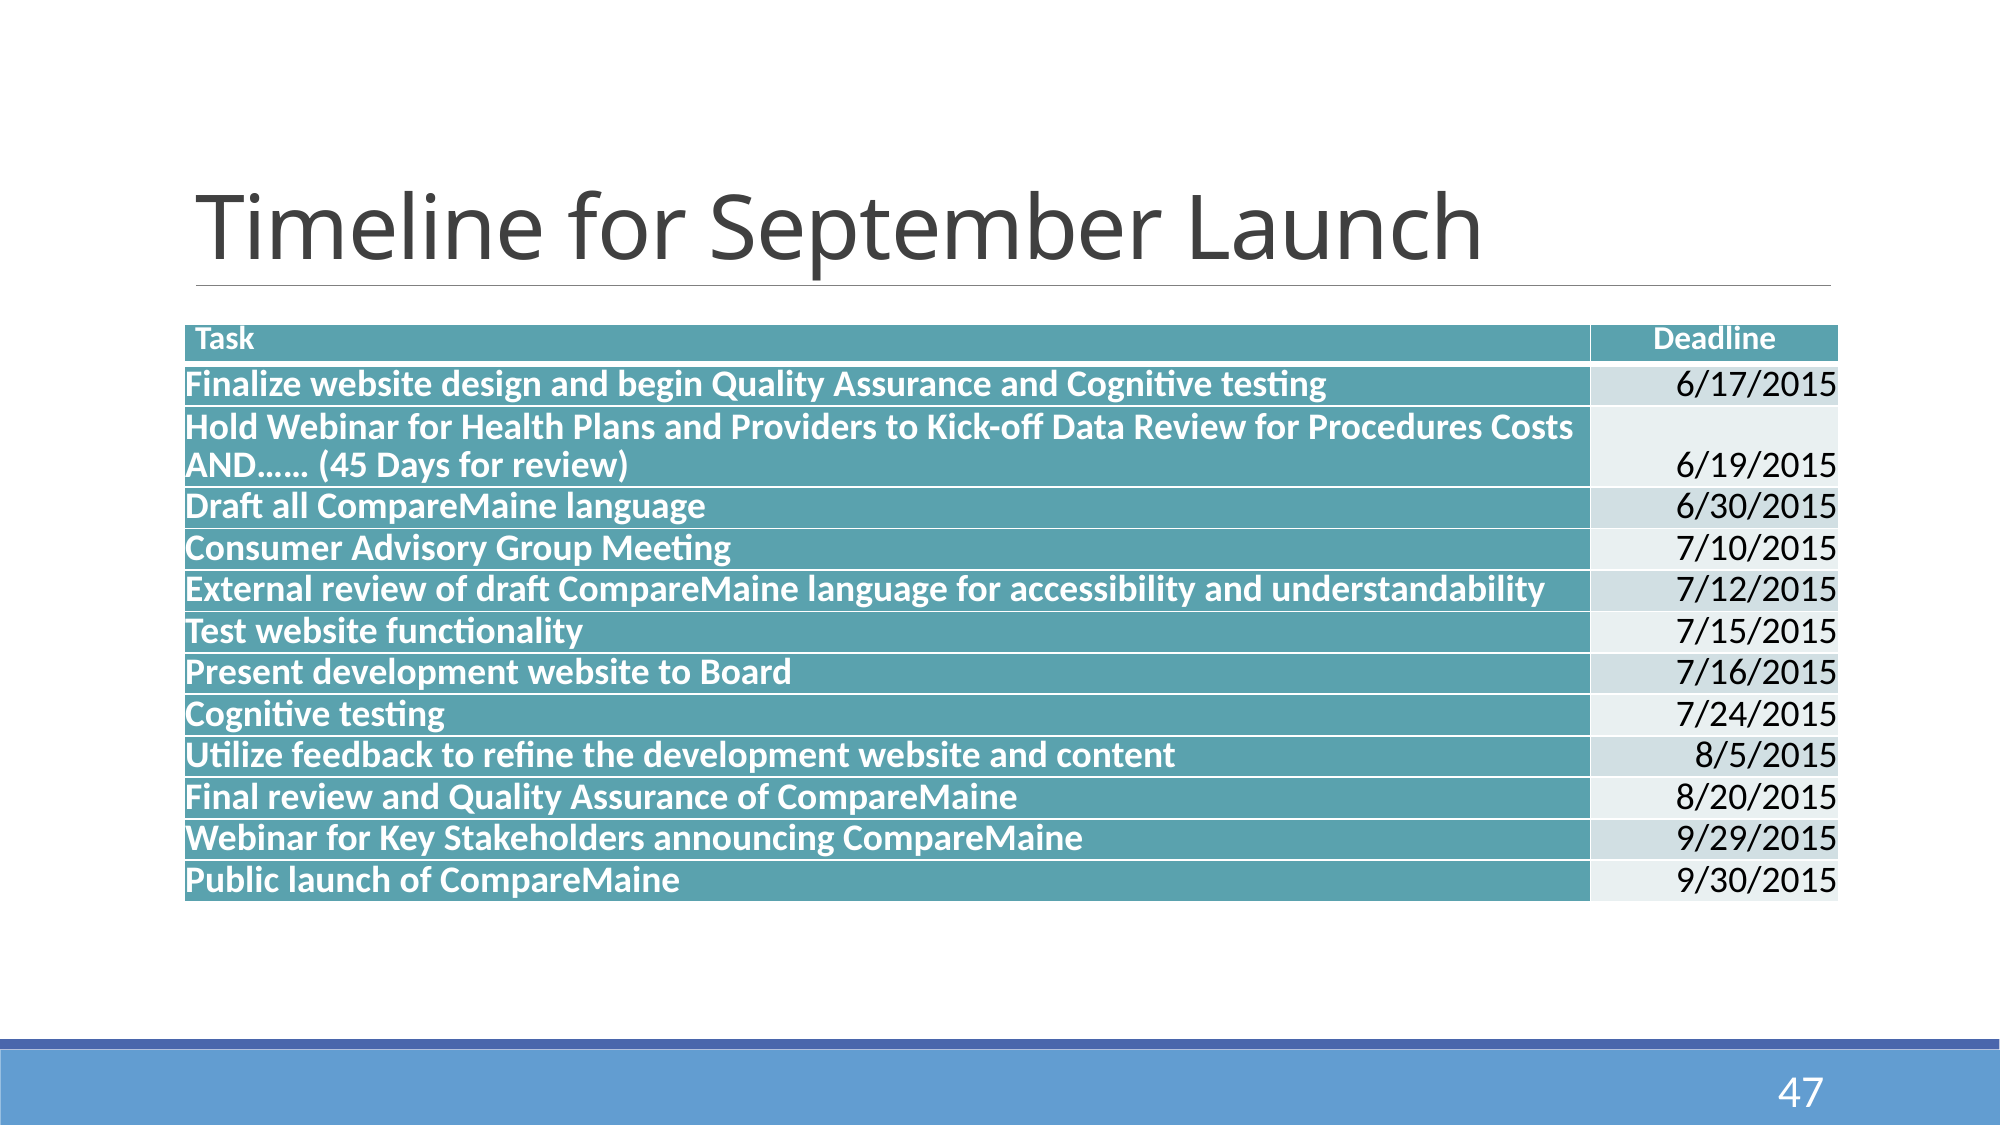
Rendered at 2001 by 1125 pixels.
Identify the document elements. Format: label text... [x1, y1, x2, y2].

table_cell Draft all CompareMaine language [185, 488, 1590, 528]
table_cell 7/12/2015 [1591, 571, 1838, 611]
table_cell 7/10/2015 [1591, 529, 1838, 569]
table_header Deadline [1591, 325, 1838, 361]
table_cell 6/17/2015 [1591, 367, 1838, 405]
table_cell 8/5/2015 [1591, 737, 1838, 776]
table_cell Utilize feedback to refine the development website and content [185, 737, 1590, 776]
title Timeline for September Launch [180, 47, 1840, 285]
table_cell Test website functionality [185, 612, 1590, 652]
table_cell Consumer Advisory Group Meeting [185, 529, 1590, 569]
table_cell 7/15/2015 [1591, 612, 1838, 652]
table_cell Finalize website design and begin Quality Assurance and Cognitive testing [185, 367, 1590, 405]
table_cell 7/24/2015 [1591, 695, 1838, 735]
table_cell Public launch of CompareMaine [185, 861, 1590, 901]
table_cell 7/16/2015 [1591, 654, 1838, 693]
table_cell 9/30/2015 [1591, 861, 1838, 901]
table_cell Present development website to Board [185, 654, 1590, 693]
slide_number 47 [1624, 1059, 1840, 1120]
table_cell External review of draft CompareMaine language for accessibility and understandability [185, 571, 1590, 611]
table_cell Cognitive testing [185, 695, 1590, 735]
table_cell Hold Webinar for Health Plans and Providers to Kick-off Data Review for Procedures Costs AND…… (45 Days for review) [185, 407, 1590, 486]
table_cell Webinar for Key Stakeholders announcing CompareMaine [185, 820, 1590, 859]
table_cell Final review and Quality Assurance of CompareMaine [185, 778, 1590, 818]
table_cell 6/30/2015 [1591, 488, 1838, 528]
table_header Task [185, 325, 1590, 361]
table_cell 9/29/2015 [1591, 820, 1838, 859]
table_cell 6/19/2015 [1591, 407, 1838, 486]
table_cell 8/20/2015 [1591, 778, 1838, 818]
